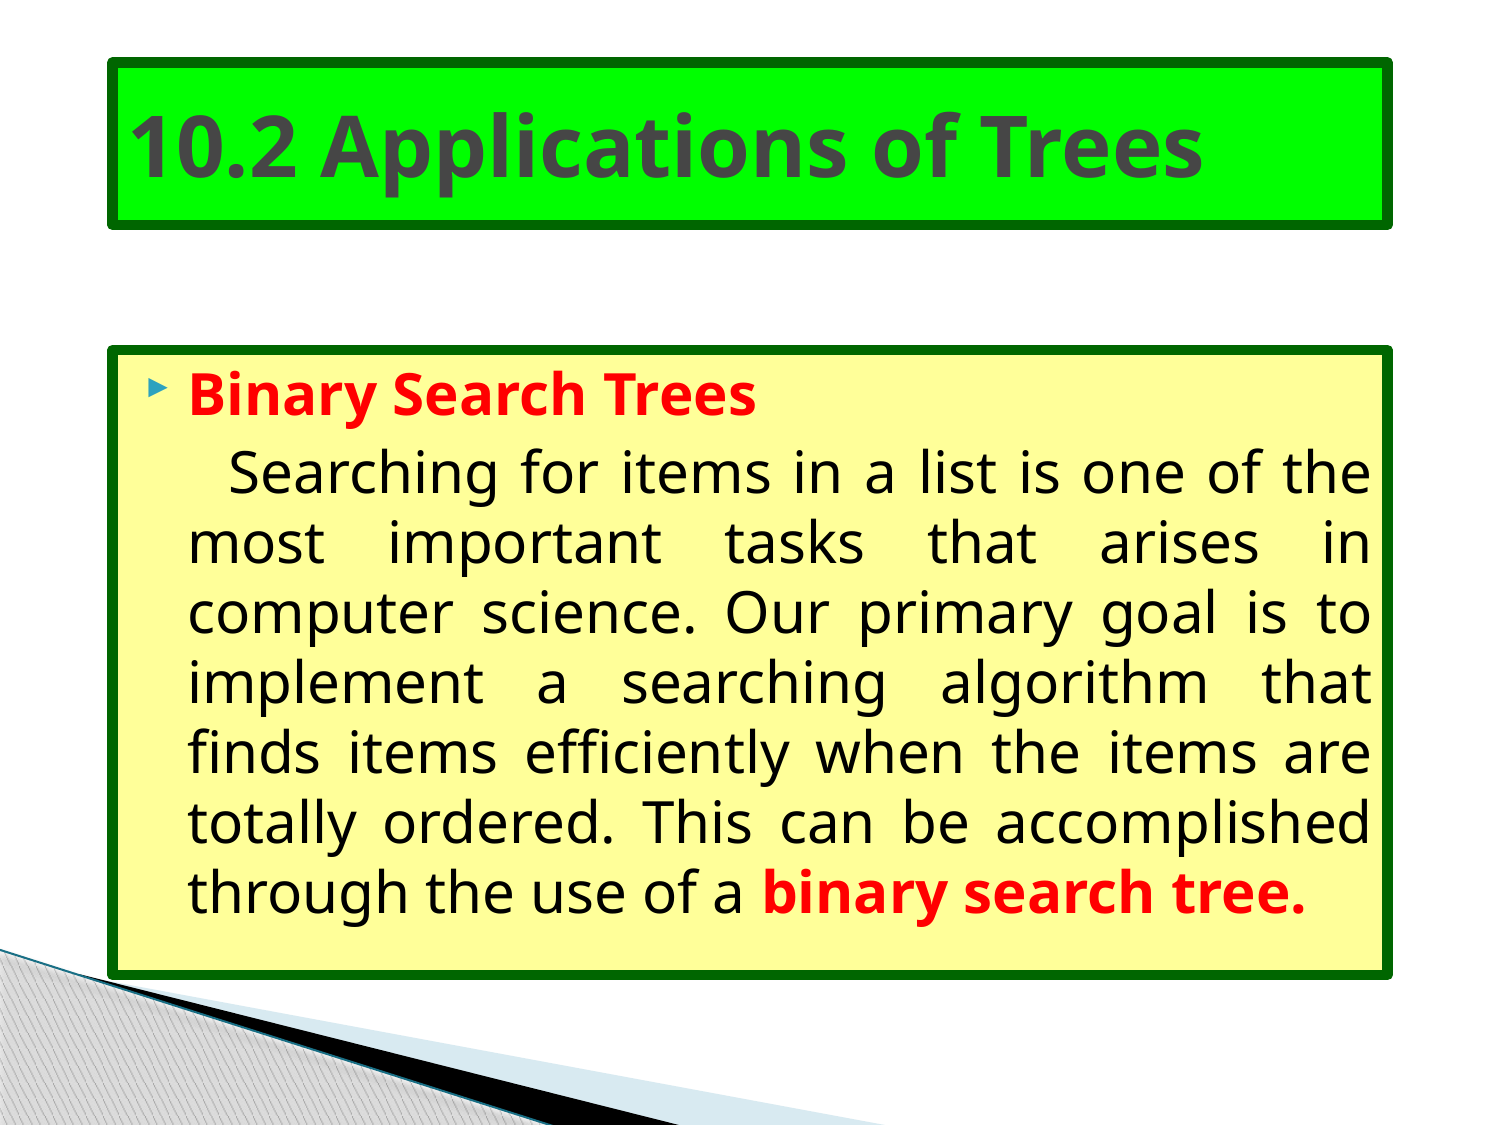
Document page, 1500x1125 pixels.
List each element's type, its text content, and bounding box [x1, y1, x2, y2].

list Binary Search Trees Searching for items in a list is one of the most important tasks that arises in computer science. Our primary goal is to implement a searching algorithm that finds items efficiently when the items are totally ordered. This can be accomplished through the use of a binary search tree. [112, 350, 1388, 975]
title 10.2 Applications of Trees [112, 62, 1388, 225]
